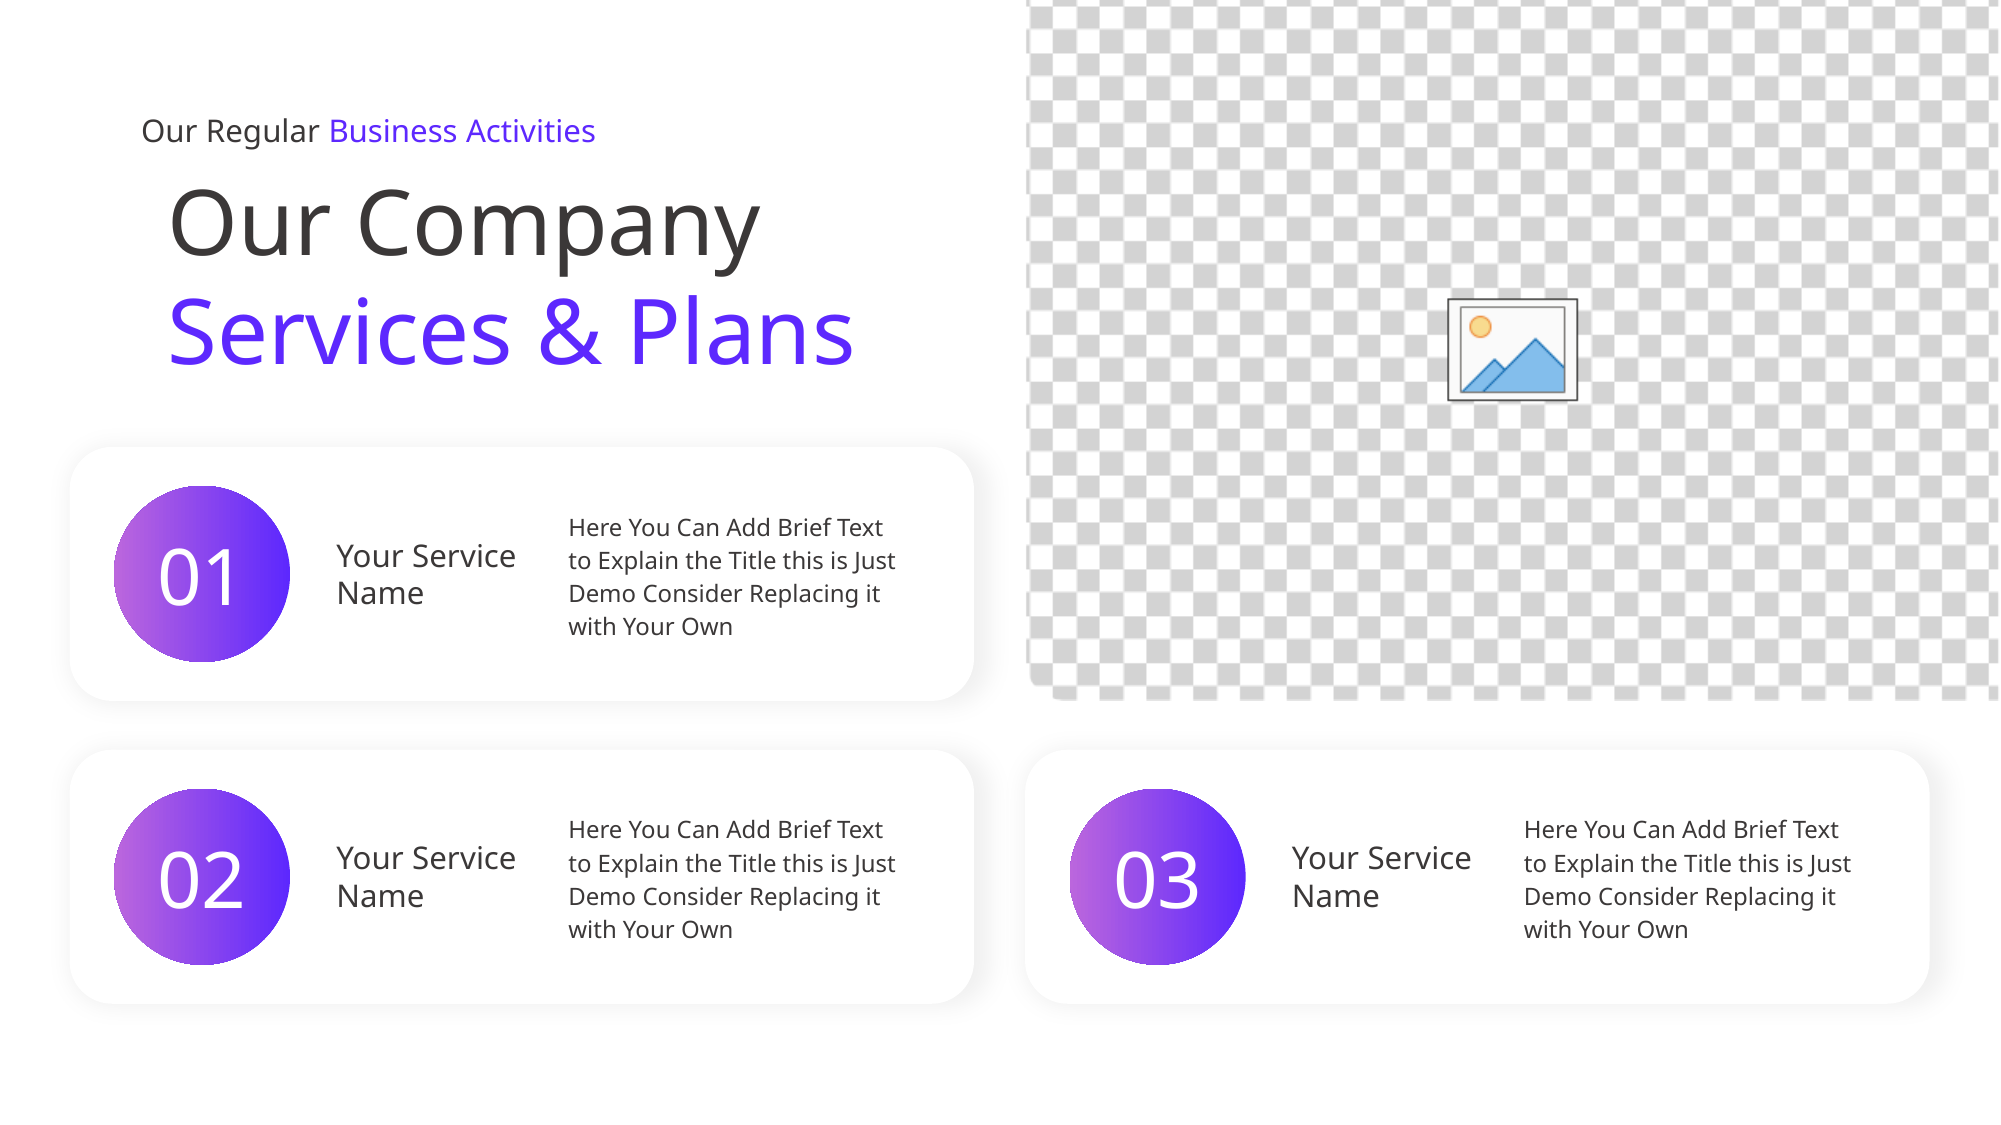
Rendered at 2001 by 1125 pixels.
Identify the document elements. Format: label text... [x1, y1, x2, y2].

picture [1025, 0, 2000, 701]
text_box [69, 446, 974, 701]
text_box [69, 749, 974, 1004]
text_box Our Regular Business Activities [126, 104, 612, 157]
text_box Our Company Services & Plans [152, 157, 872, 390]
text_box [1025, 749, 1930, 1004]
